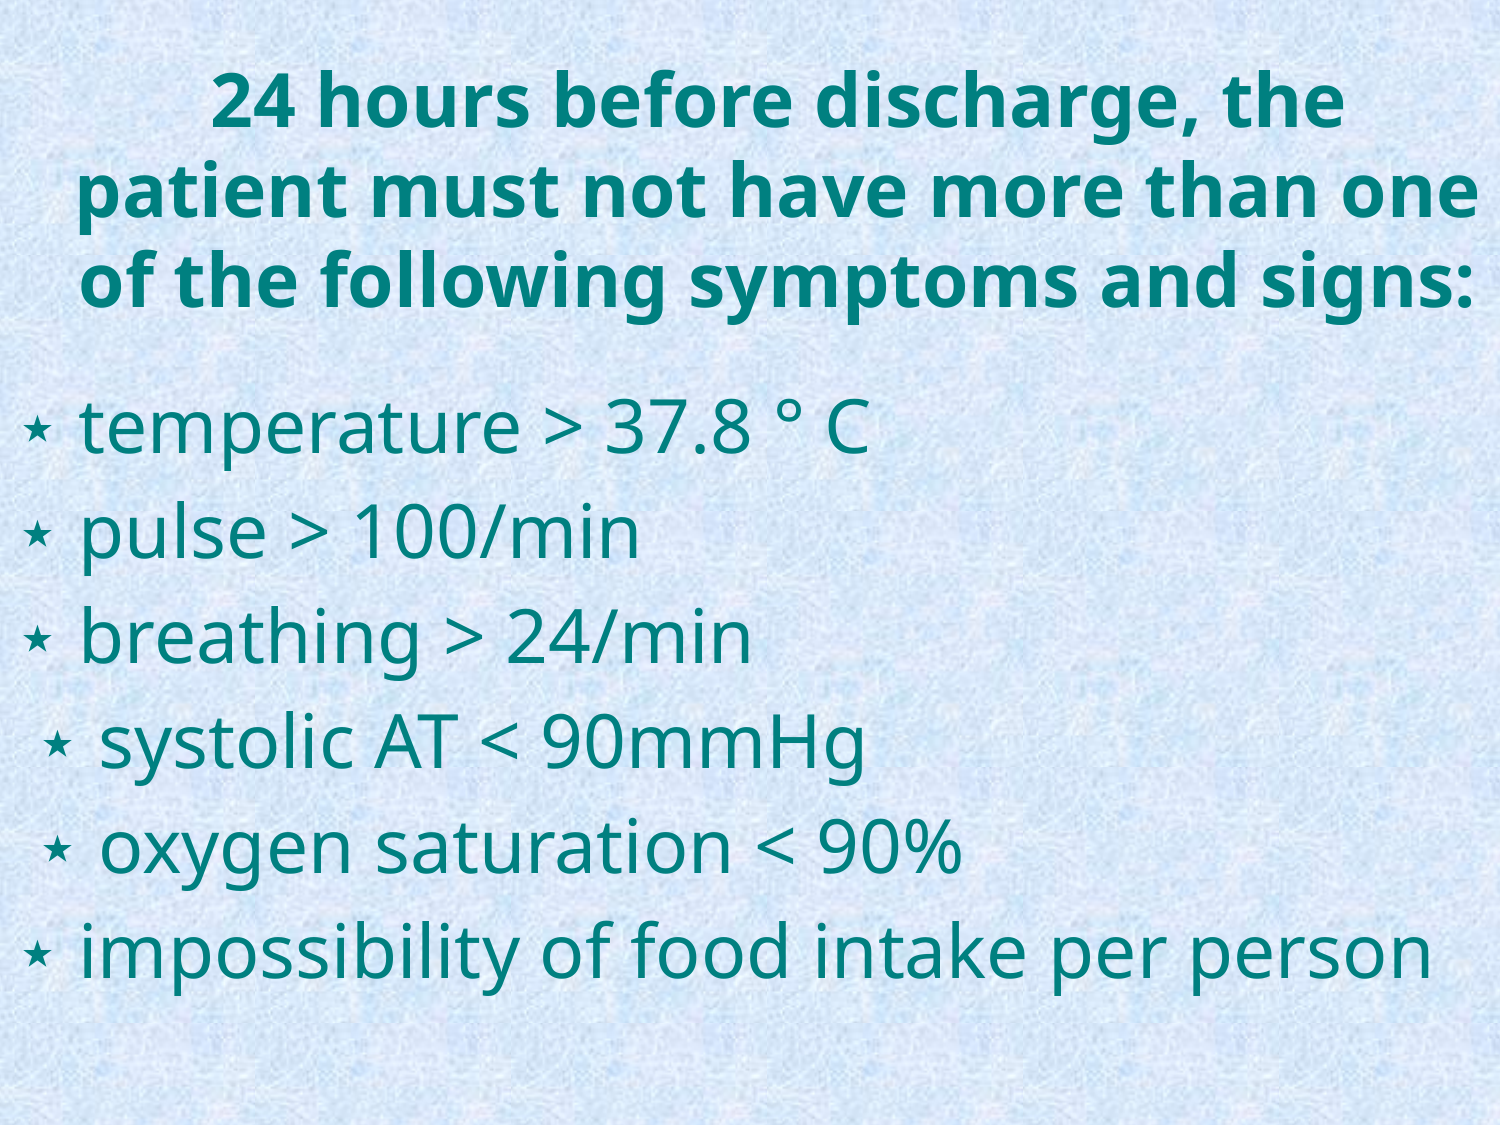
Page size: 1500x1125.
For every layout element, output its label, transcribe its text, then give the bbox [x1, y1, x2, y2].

text_box 24 hours before discharge, the patient must not have more than one of the following symptoms and signs: ⋆ temperature > 37.8 ° C ⋆ pulse > 100/min ⋆ breathing > 24/min ⋆ systolic AT < 90mmHg ⋆ oxygen saturation < 90% ⋆ impossibility of food intake per person [0, 0, 1500, 1125]
